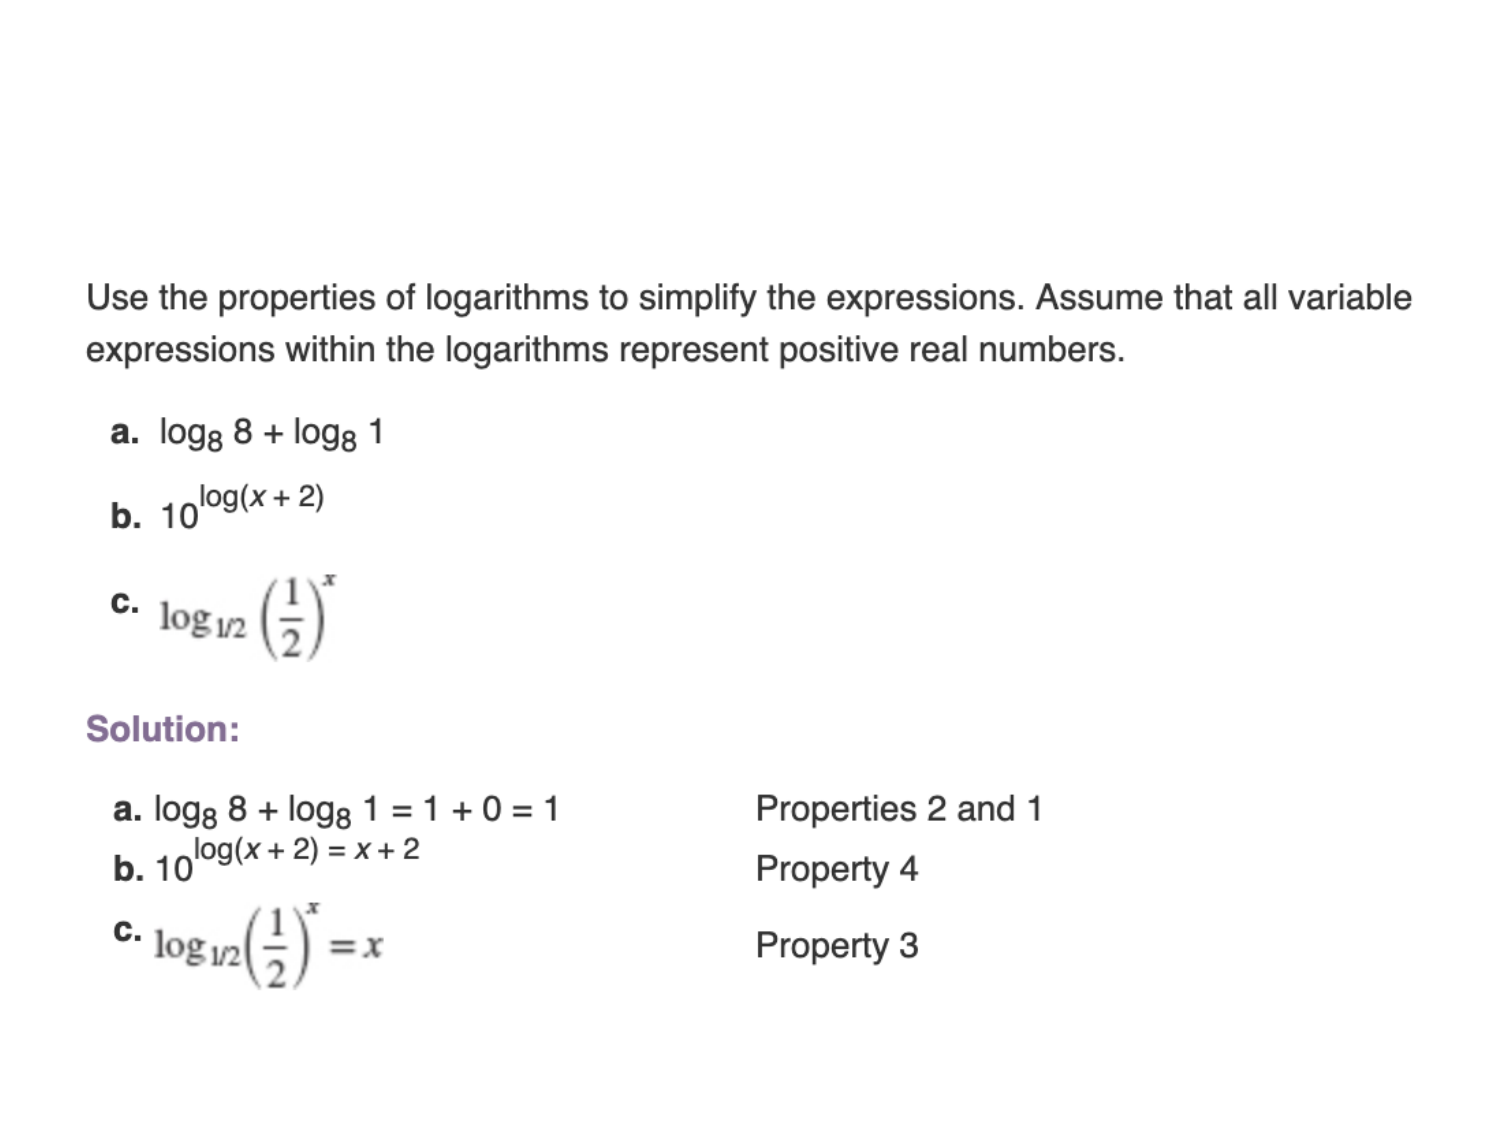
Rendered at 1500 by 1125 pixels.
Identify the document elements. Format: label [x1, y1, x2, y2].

list [74, 262, 1426, 1006]
